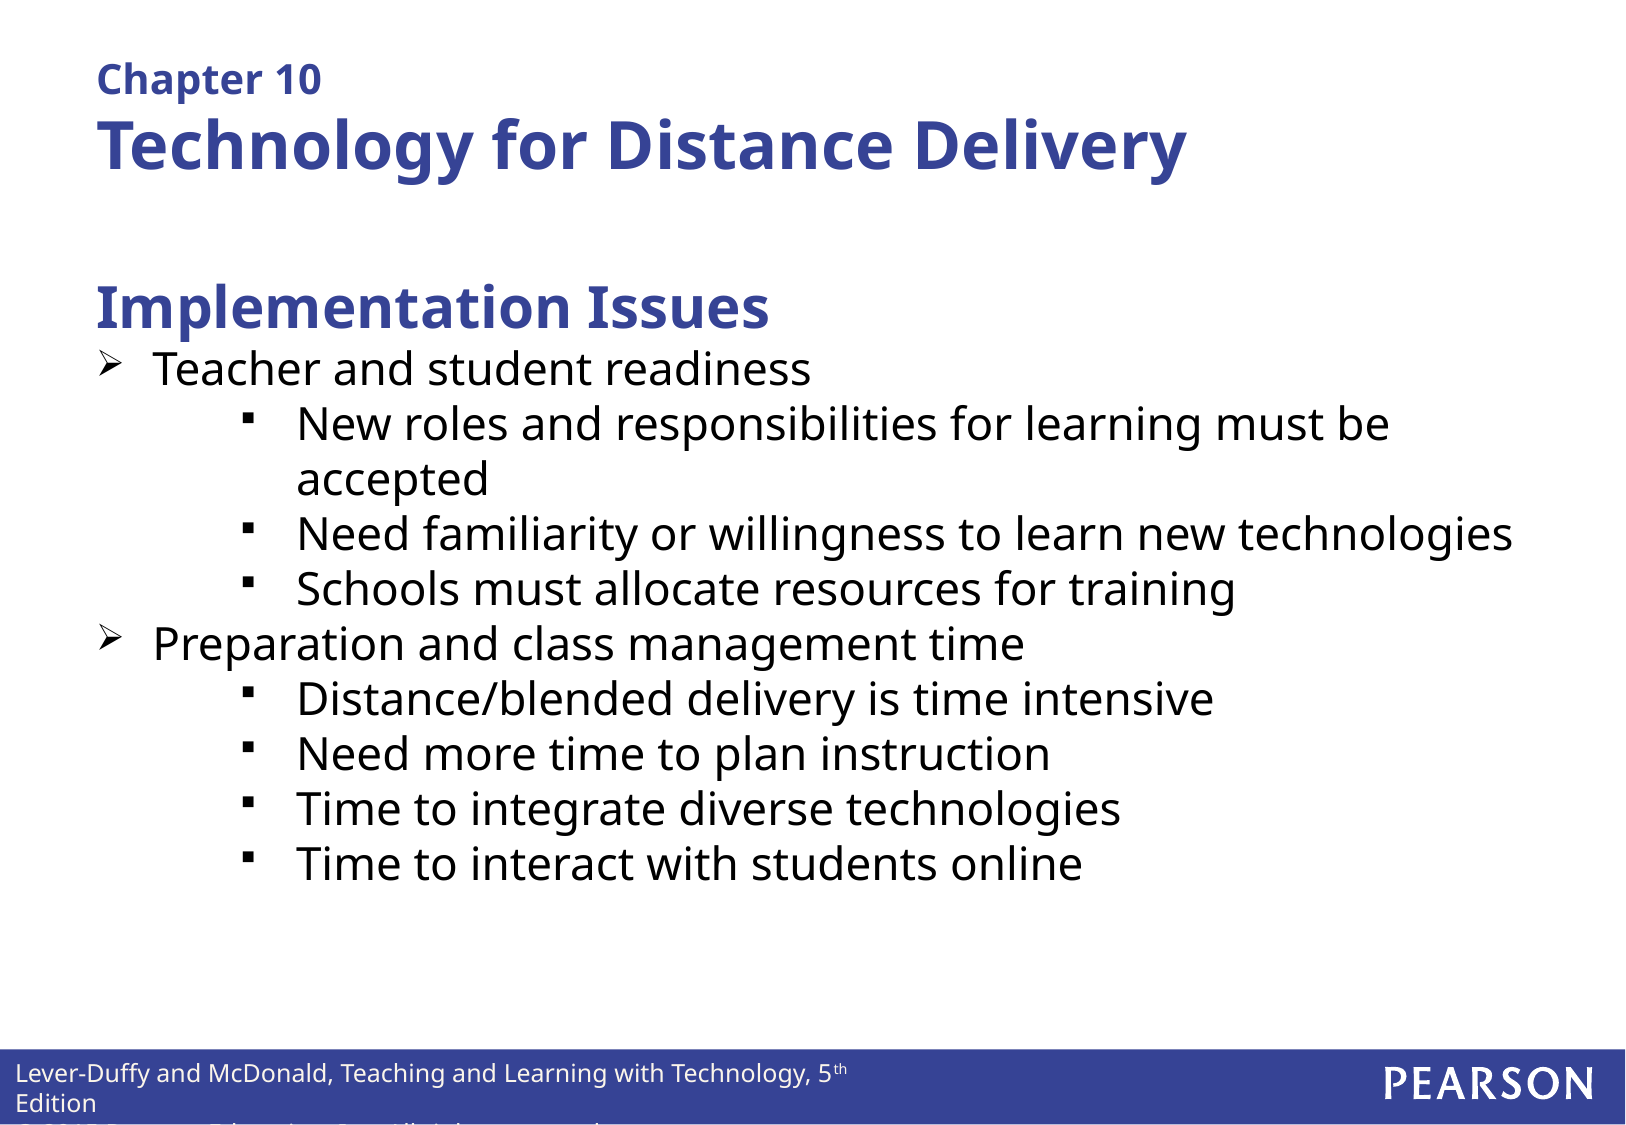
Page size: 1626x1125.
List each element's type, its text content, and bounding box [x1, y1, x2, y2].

list Implementation Issues Teacher and student readiness New roles and responsibilities for learning must be accepted Need familiarity or willingness to learn new technologies Schools must allocate resources for training Preparation and class management time Distance/blended delivery is time intensive Need more time to plan instruction Time to integrate diverse technologies Time to interact with students online [81, 262, 1544, 1005]
title Chapter 10 Technology for Distance Delivery [81, 45, 1544, 233]
